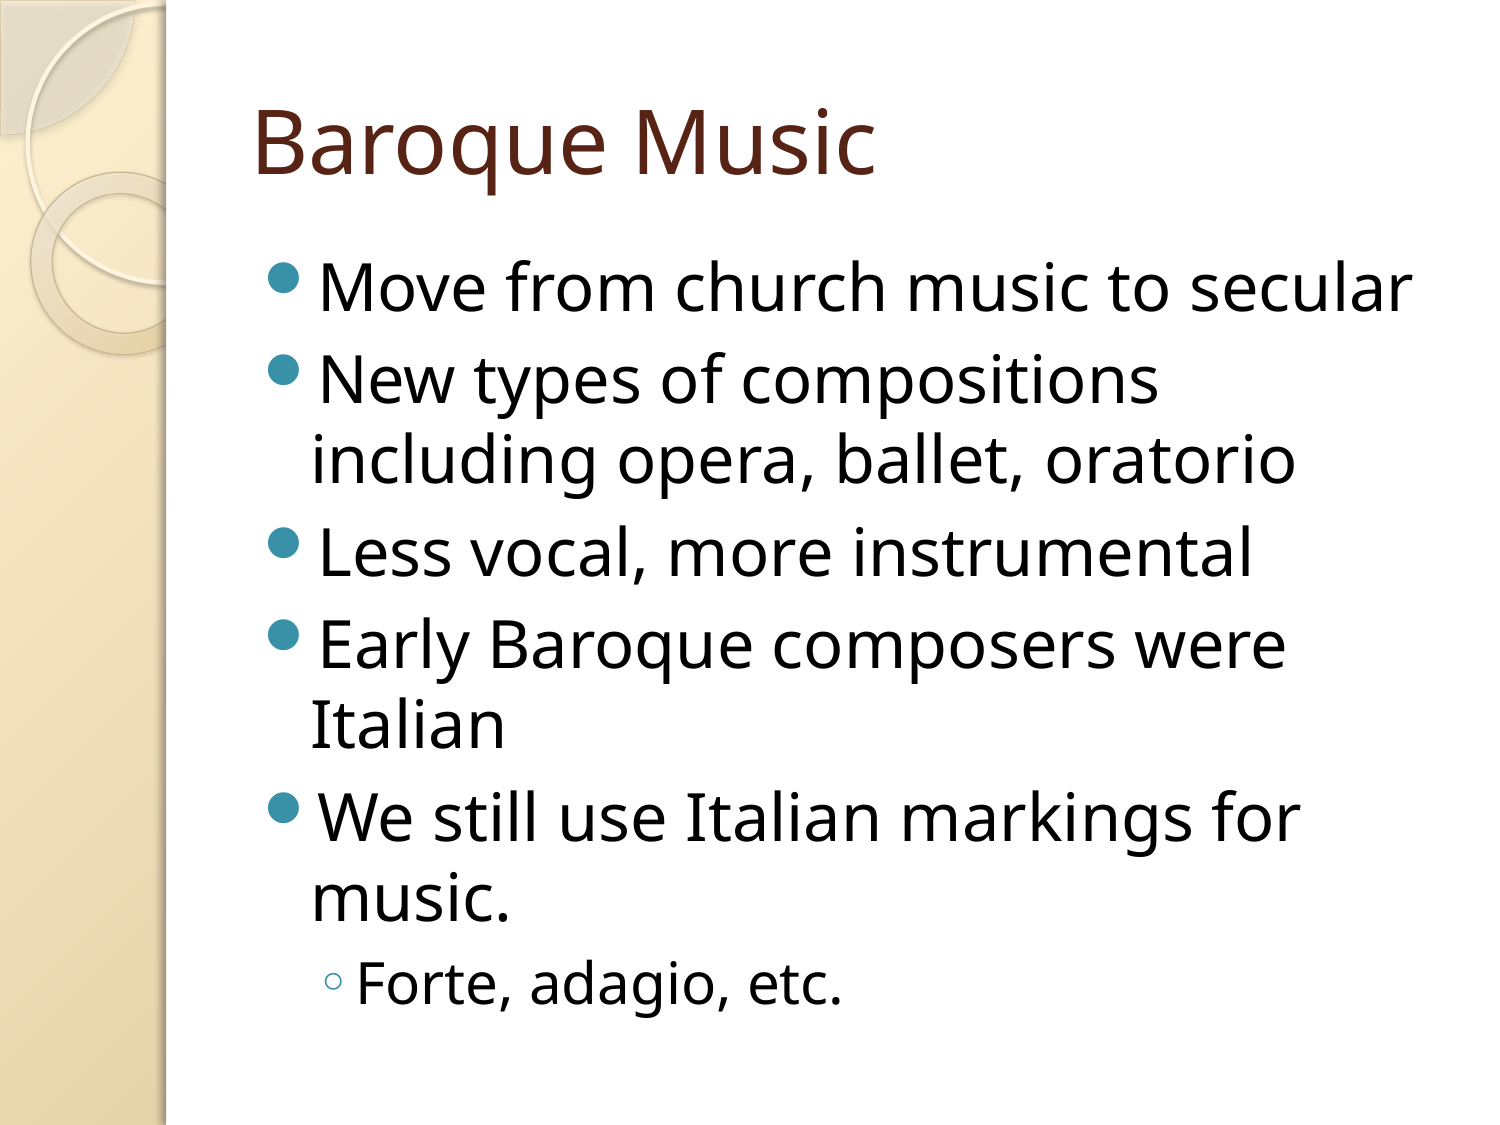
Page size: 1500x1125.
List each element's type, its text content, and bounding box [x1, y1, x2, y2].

title Baroque Music [235, 45, 1466, 233]
list Move from church music to secular New types of compositions including opera, ballet, oratorio Less vocal, more instrumental Early Baroque composers were Italian We still use Italian markings for music. Forte, adagio, etc. [235, 237, 1466, 1025]
